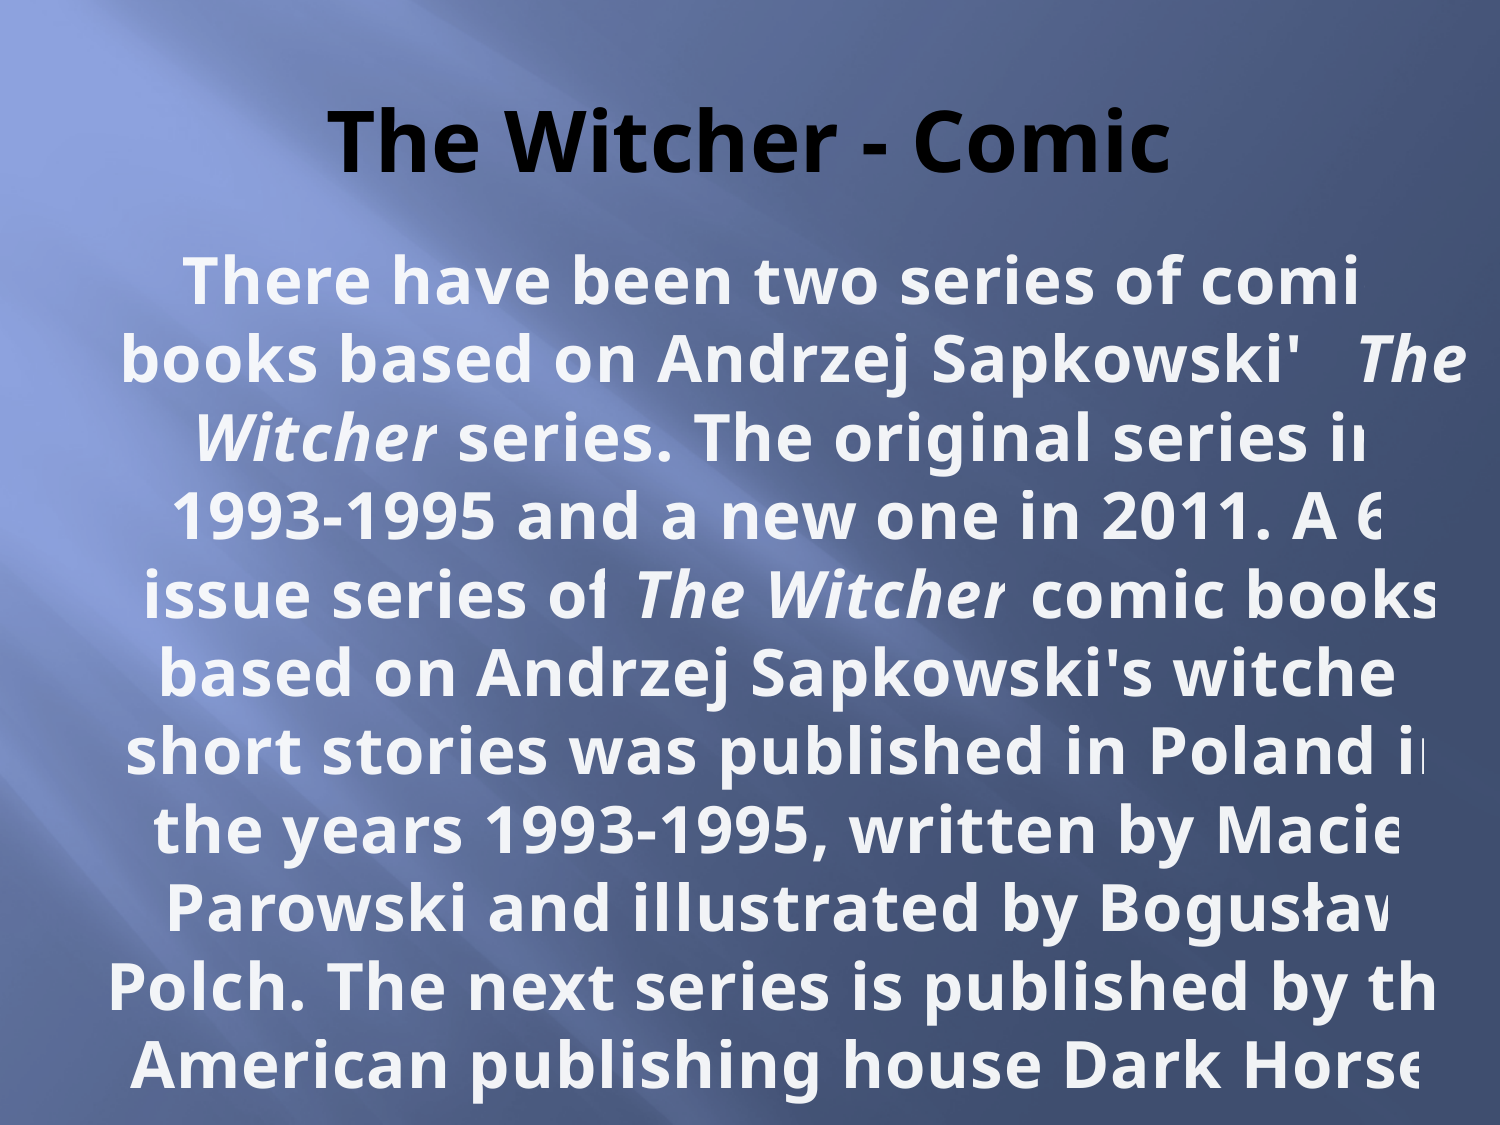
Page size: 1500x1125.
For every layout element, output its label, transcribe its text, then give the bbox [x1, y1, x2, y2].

title The Witcher - Comic [75, 45, 1425, 231]
list There have been two series of comic books based on Andrzej Sapkowski's The Witcher series. The original series in 1993-1995 and a new one in 2011. A 6-issue series of The Witcher comic books based on Andrzej Sapkowski's witcher short stories was published in Poland in the years 1993-1995, written by Maciej Parowski and illustrated by Bogusław Polch. The next series is published by the American publishing house Dark Horse. [0, 231, 1500, 1125]
